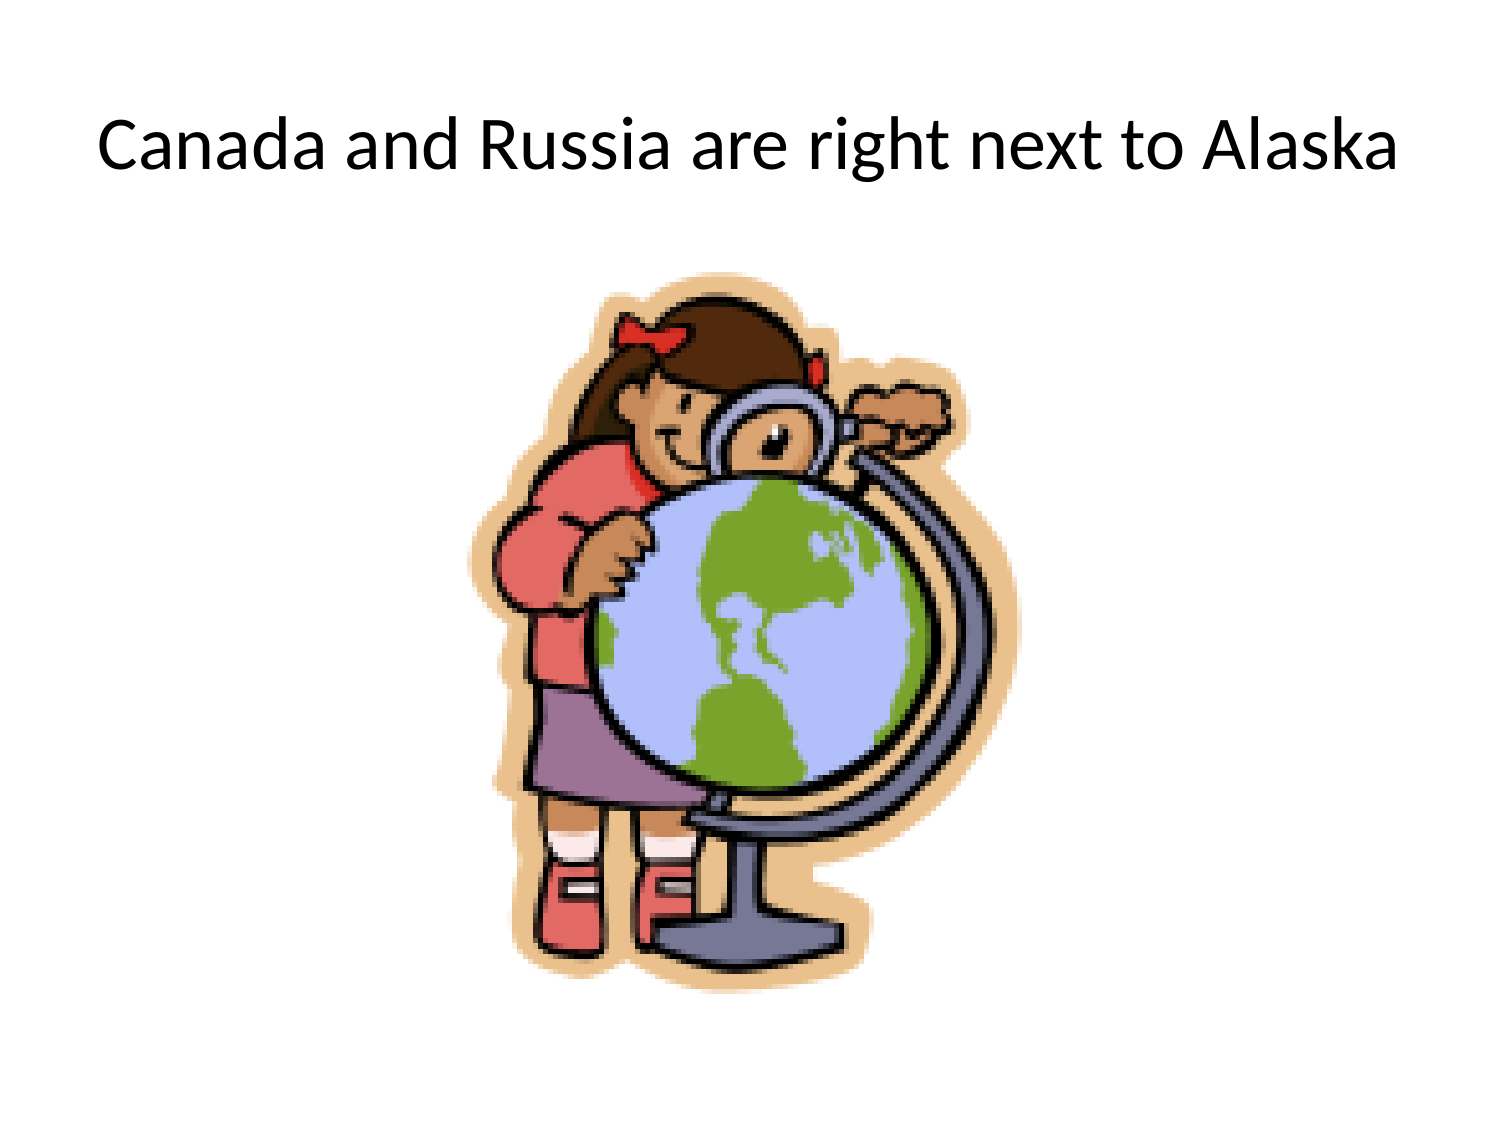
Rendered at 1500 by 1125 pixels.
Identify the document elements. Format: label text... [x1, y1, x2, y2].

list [74, 262, 1426, 1006]
title Canada and Russia are right next to Alaska [75, 45, 1425, 233]
